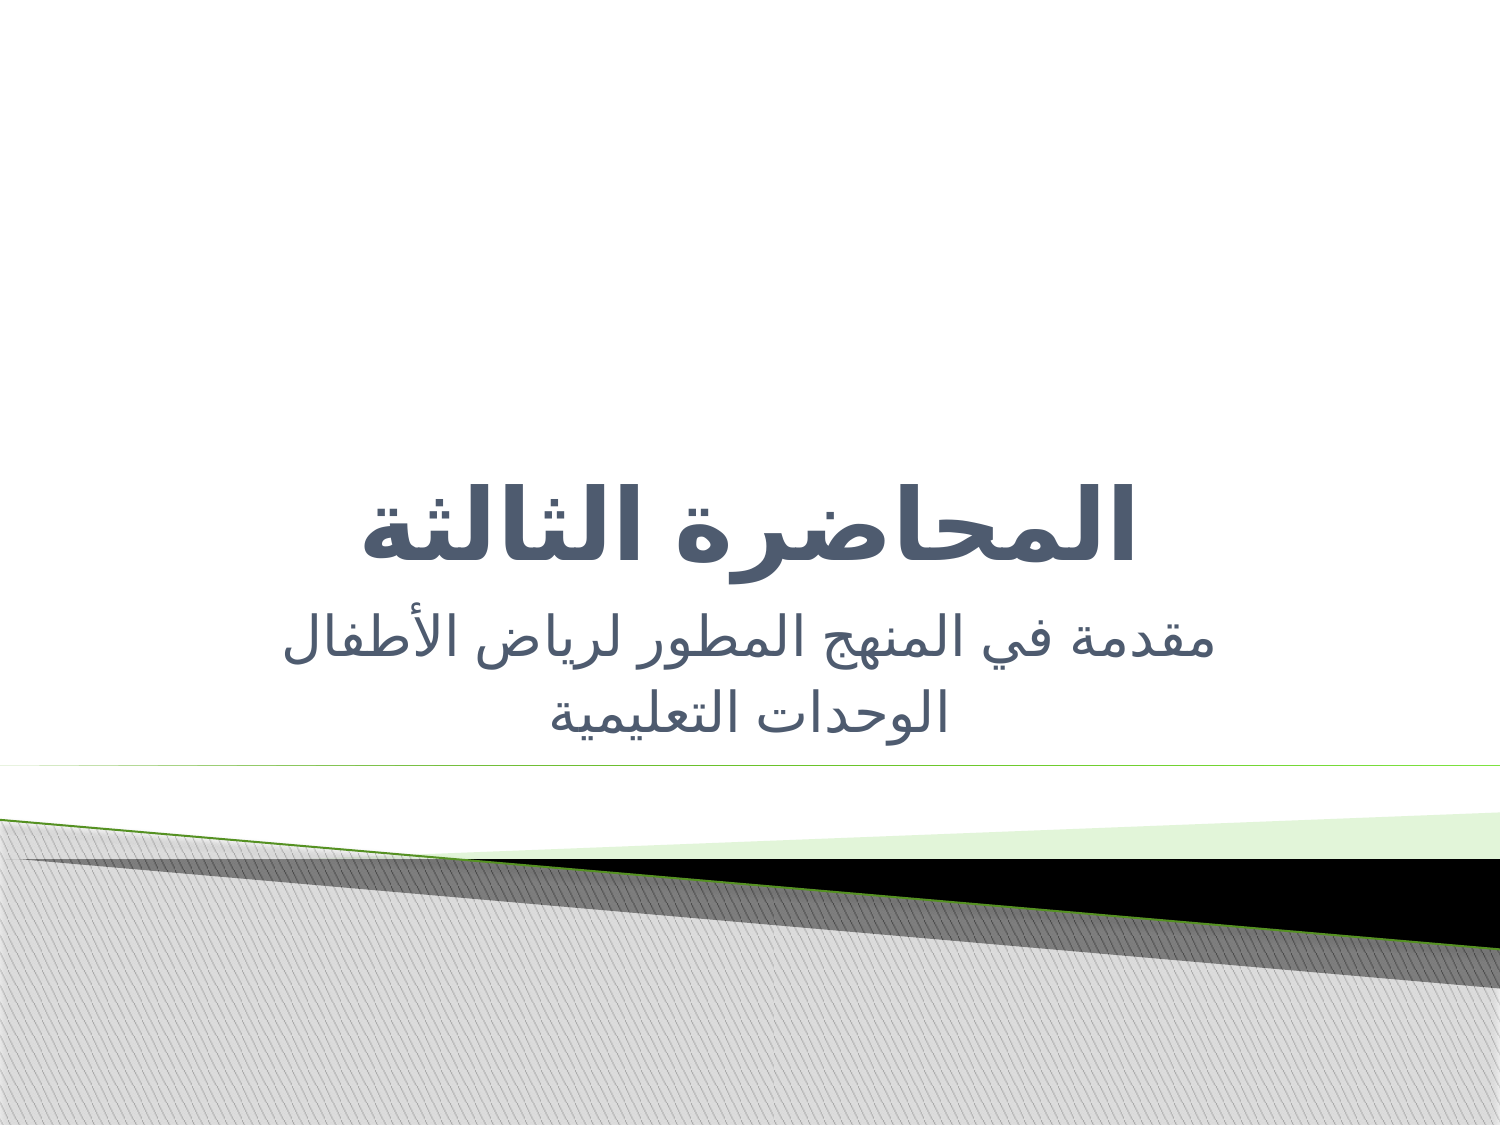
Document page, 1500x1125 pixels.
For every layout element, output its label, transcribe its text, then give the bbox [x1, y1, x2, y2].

picture [5, 859, 1500, 989]
subtitle مقدمة في المنهج المطور لرياض الأطفال الوحدات التعليمية [112, 592, 1388, 790]
title المحاضرة الثالثة [112, 287, 1388, 588]
